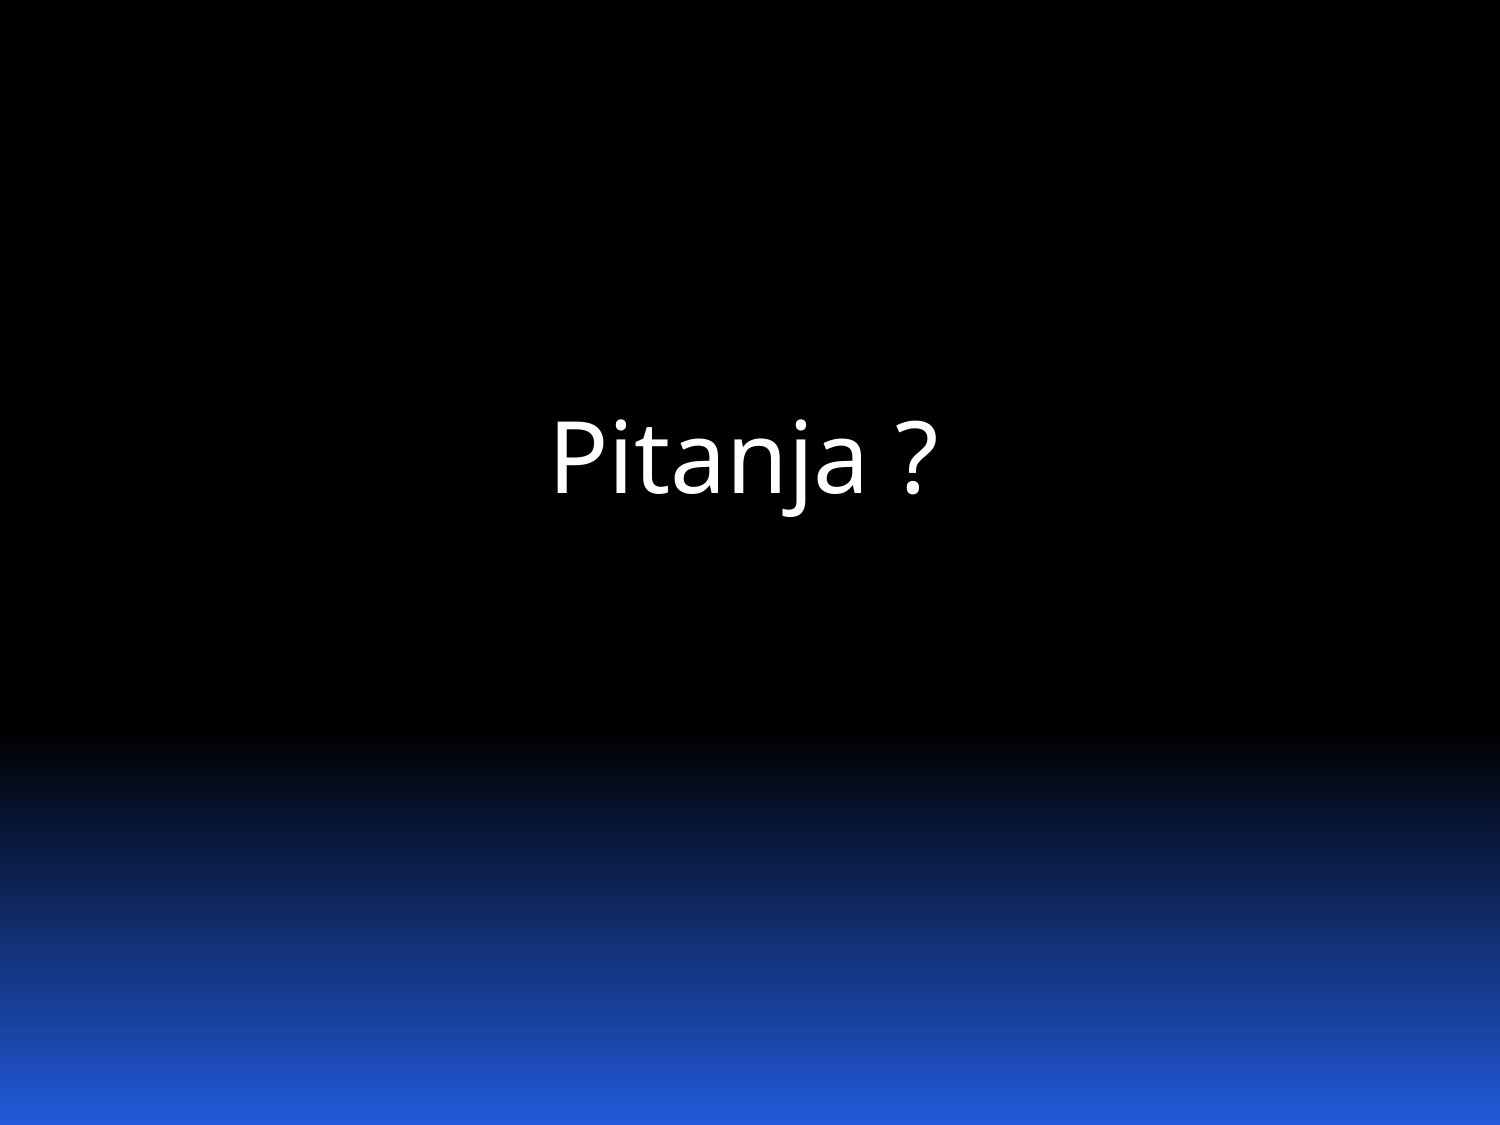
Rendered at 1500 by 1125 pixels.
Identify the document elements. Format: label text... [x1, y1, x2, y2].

text_box Pitanja ? [533, 386, 955, 522]
